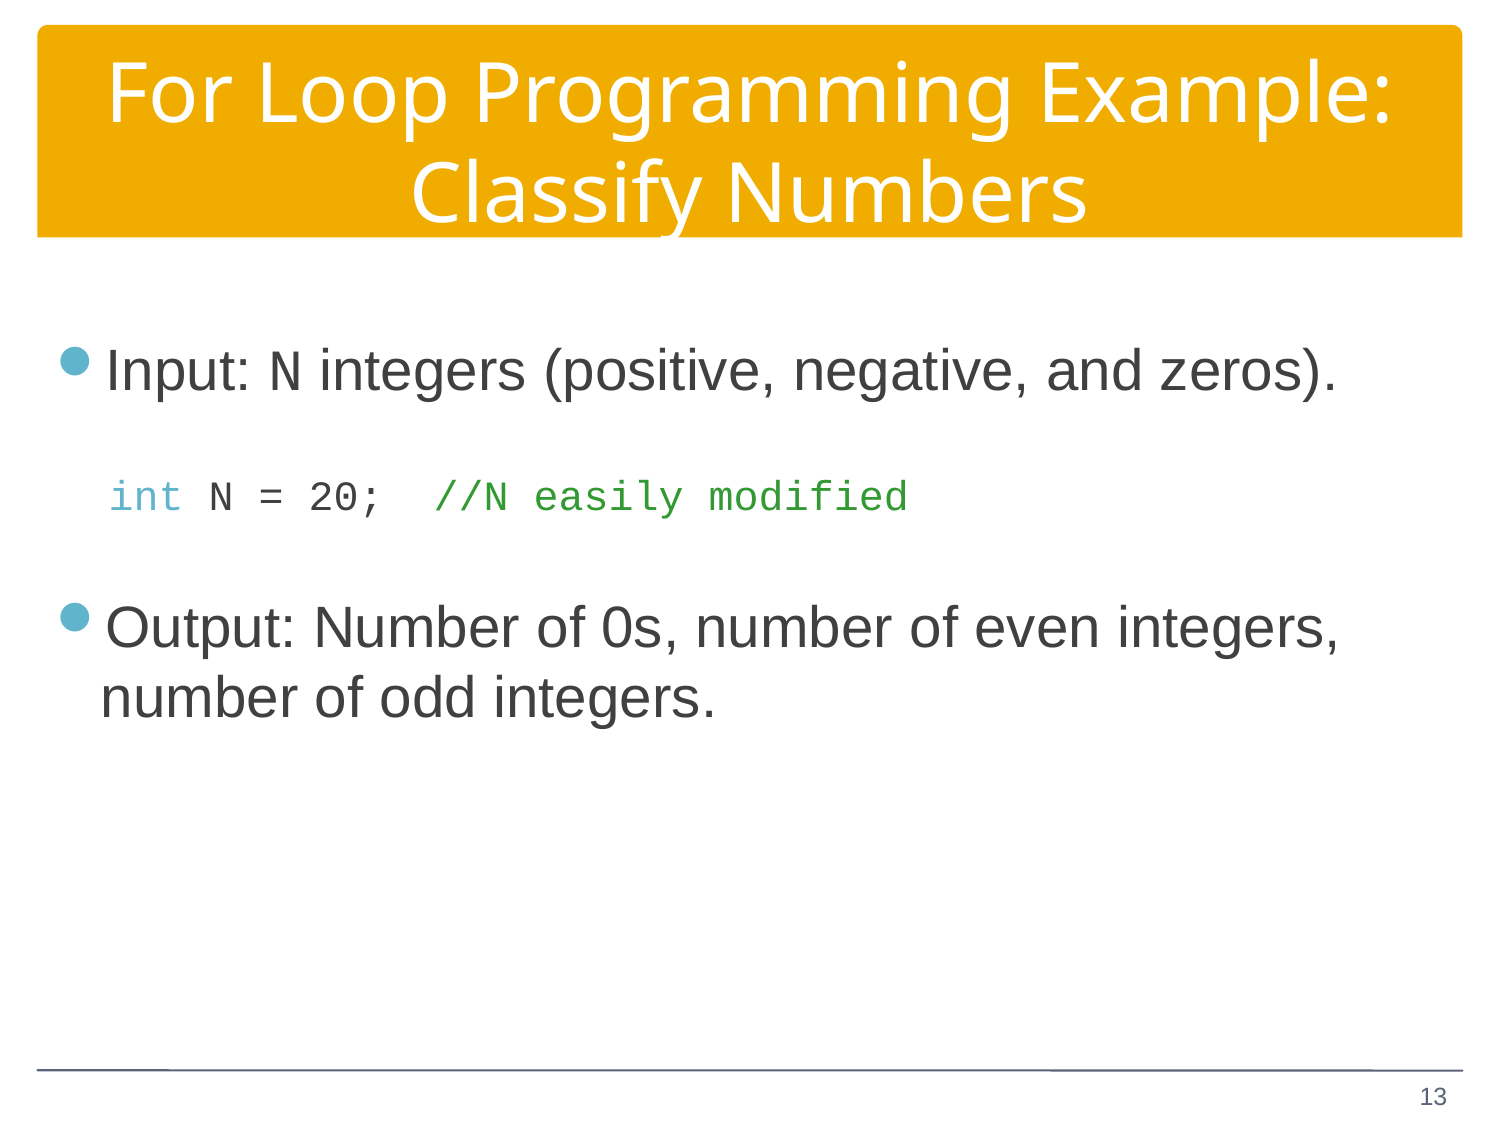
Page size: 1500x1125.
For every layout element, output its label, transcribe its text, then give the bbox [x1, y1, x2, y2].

title For Loop Programming Example: Classify Numbers [49, 44, 1451, 233]
list Input: N integers (positive, negative, and zeros). int N = 20; //N easily modified Output: Number of 0s, number of even integers, number of odd integers. [40, 324, 1451, 1001]
slide_number 13 [1112, 1069, 1463, 1123]
